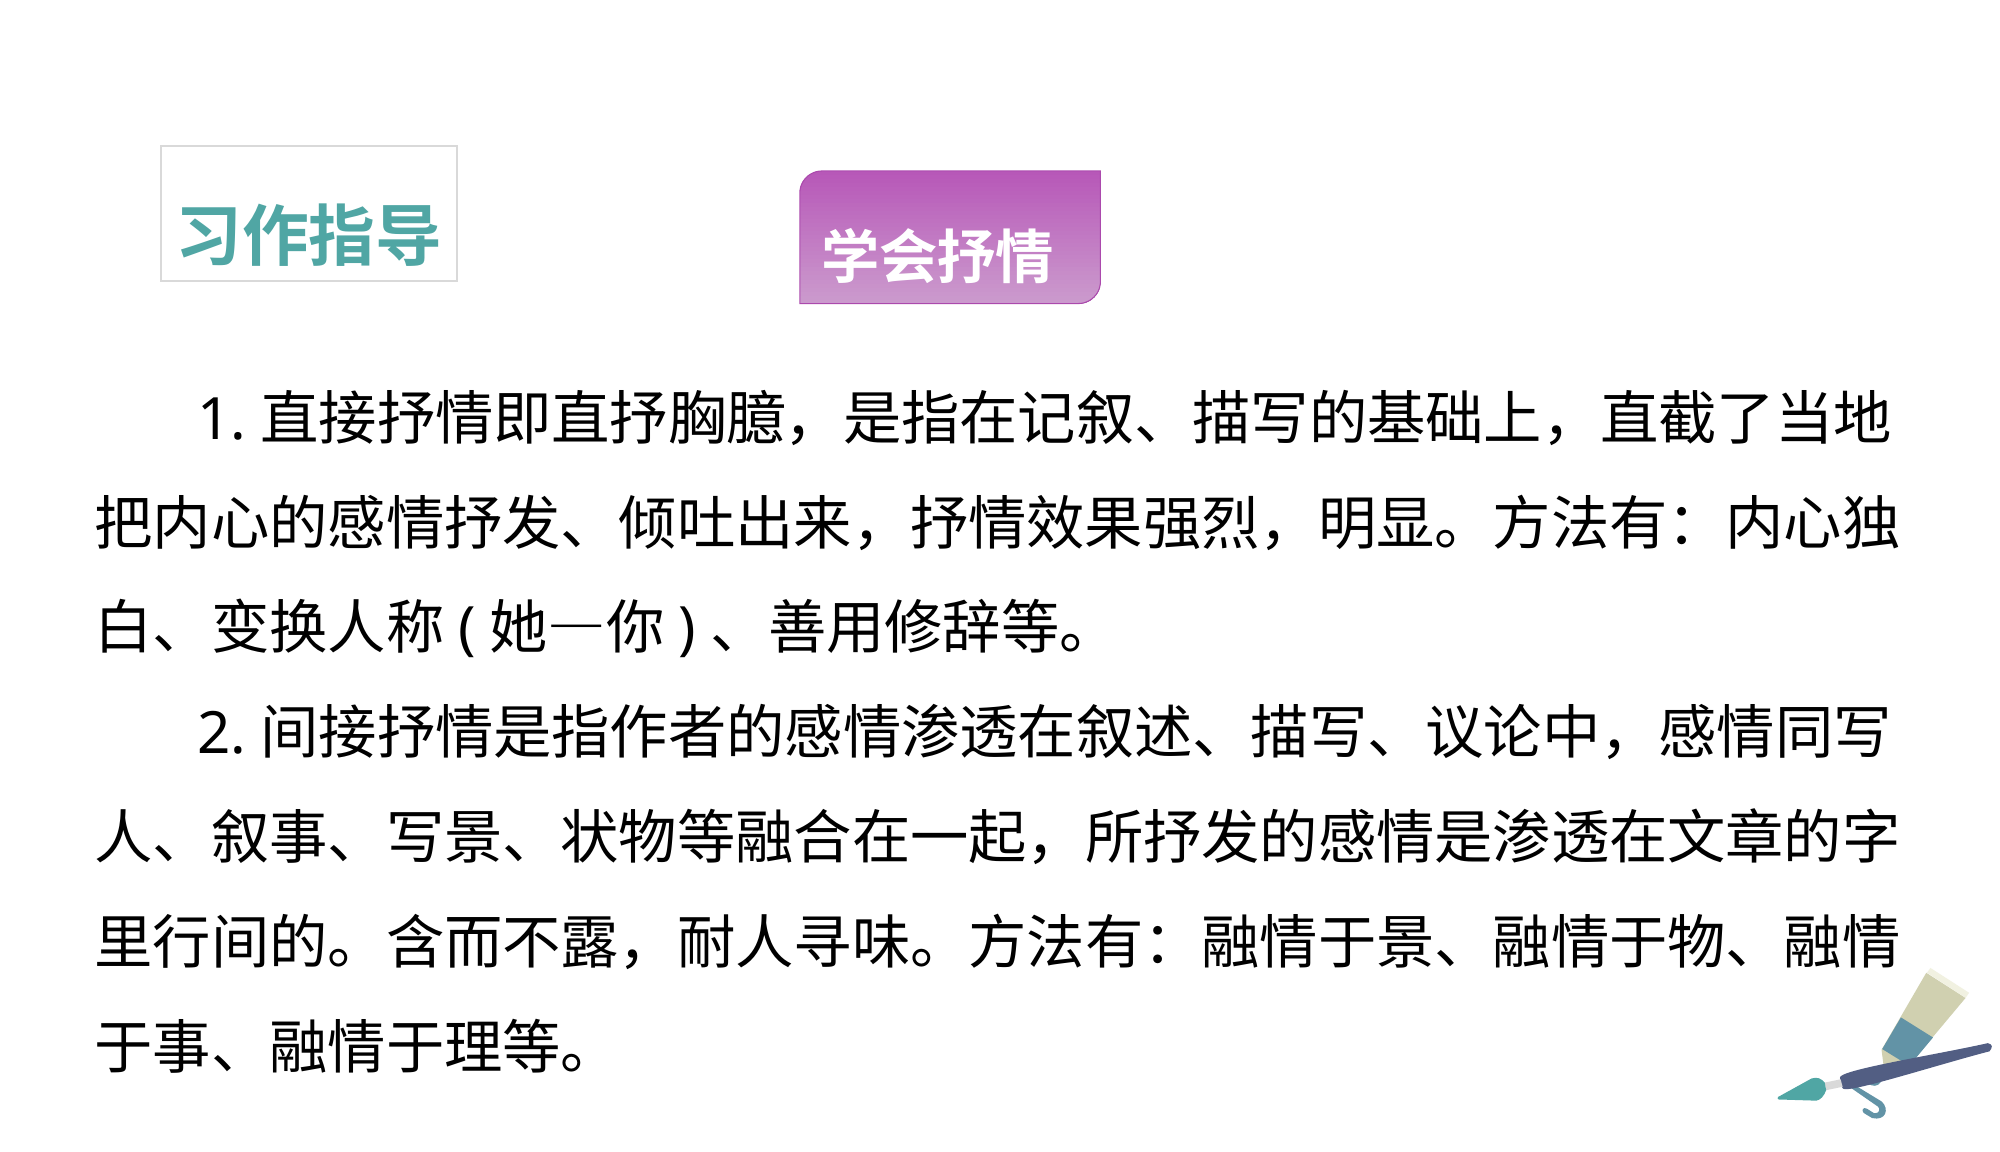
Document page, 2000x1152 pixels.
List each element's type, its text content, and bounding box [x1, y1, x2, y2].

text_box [1811, 970, 1974, 1152]
text_box 学会抒情 [799, 170, 1101, 305]
text_box 习作指导 [160, 145, 458, 282]
text_box 1.直接抒情即直抒胸臆，是指在记叙、描写的基础上，直截了当地把内心的感情抒发、倾吐出来，抒情效果强烈，明显。方法有：内心独白、变换人称(她—你)、善用修辞等。 2.间接抒情是指作者的感情渗透在叙述、描写、议论中，感情同写人、叙事、写景、状物等融合在一起，所抒发的感情是渗透在文章的字里行间的。含而不露，耐人寻味。方法有：融情于景、融情于物、融情于事、融情于理等。 [80, 338, 1920, 1088]
